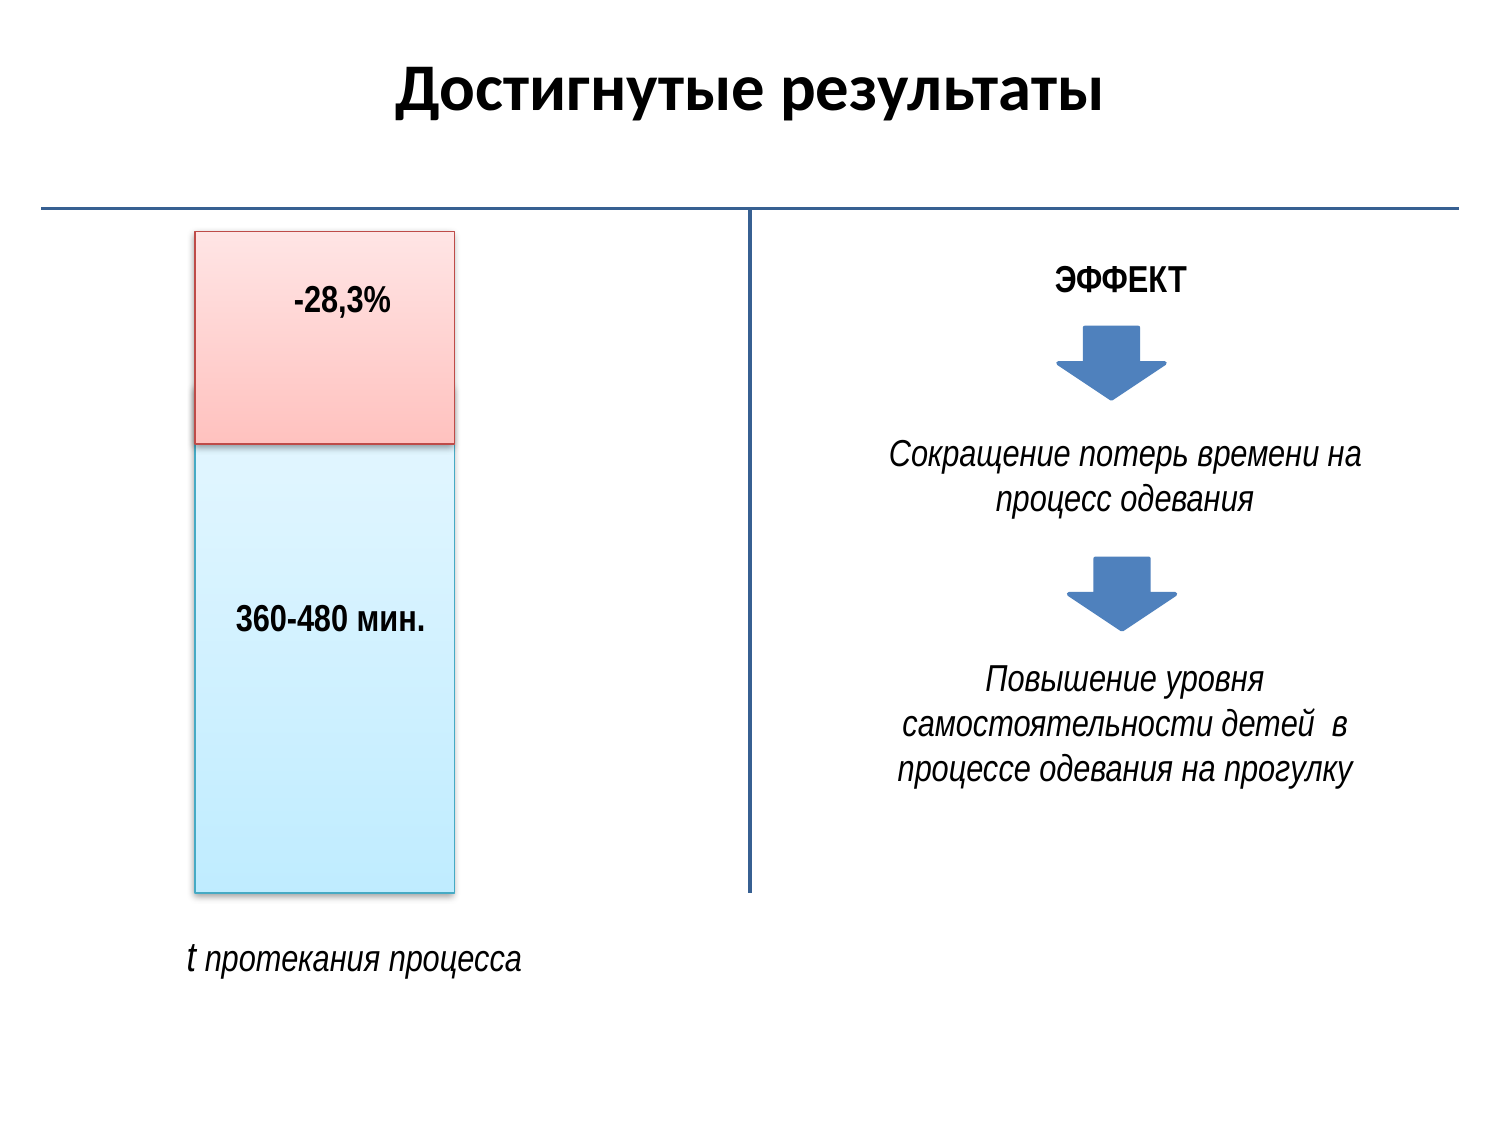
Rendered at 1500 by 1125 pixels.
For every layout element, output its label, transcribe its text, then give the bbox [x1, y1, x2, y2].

text_box -28,3% [230, 267, 455, 327]
text_box [194, 231, 455, 445]
text_box [1066, 556, 1178, 632]
text_box 360-480 мин. [218, 586, 443, 646]
text_box ЭФФЕКТ Сокращение потерь времени на процесс одевания Повышение уровня самостоятельности детей в процессе одевания на прогулку [829, 247, 1421, 842]
title Достигнутые результаты [17, 30, 1483, 138]
text_box [1056, 325, 1167, 401]
text_box [194, 451, 455, 894]
text_box t протекания процесса [159, 922, 550, 987]
